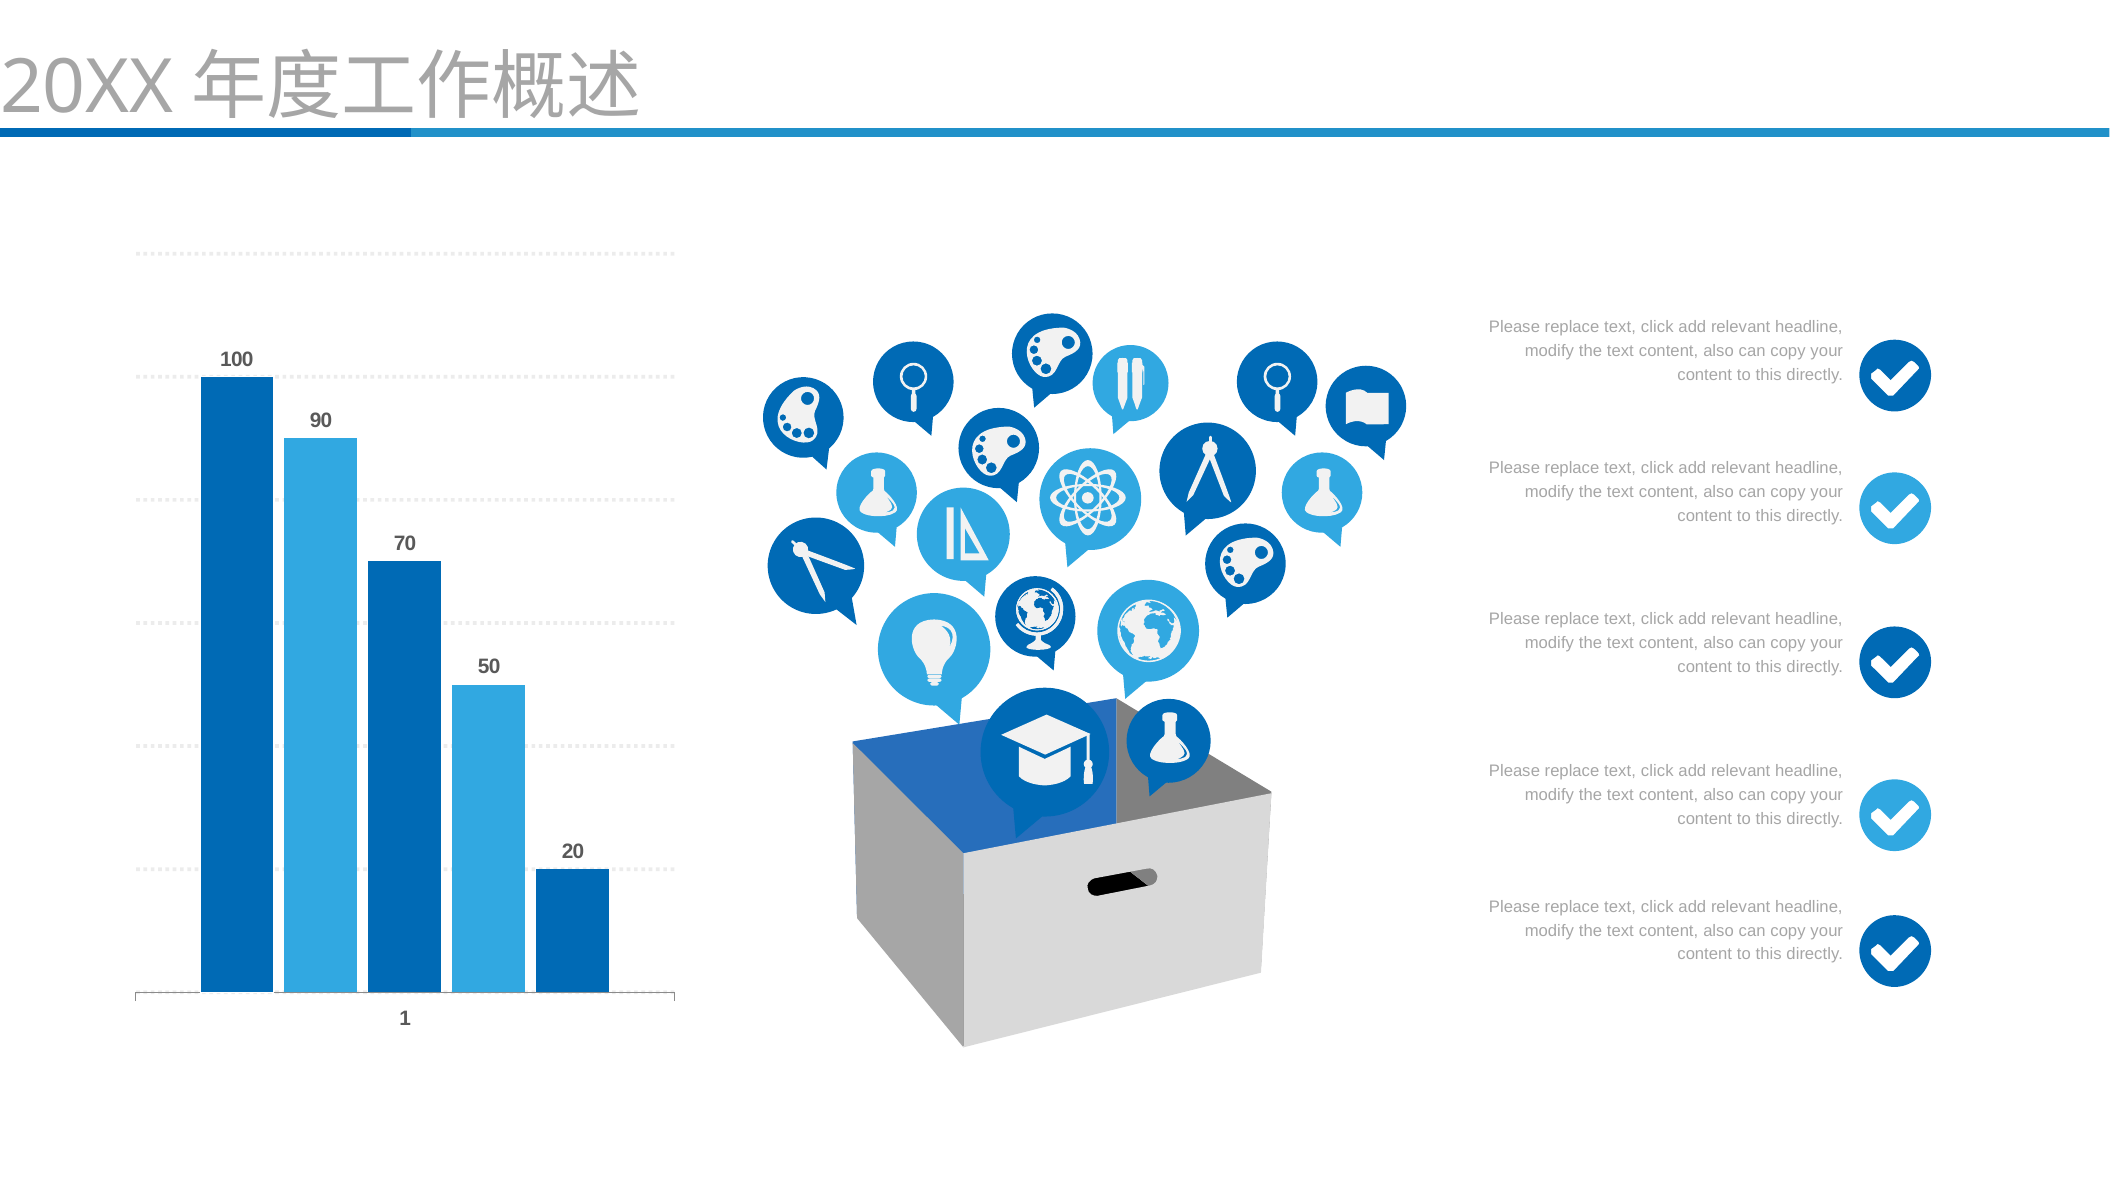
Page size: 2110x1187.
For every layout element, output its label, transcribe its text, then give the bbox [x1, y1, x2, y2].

text_box Please replace text, click add relevant headline, modify the text content, also can copy your content to this directly. [1465, 603, 1844, 676]
text_box [1859, 339, 1932, 412]
text_box Please replace text, click add relevant headline, modify the text content, also can copy your content to this directly. [1465, 311, 1844, 384]
text_box [1859, 779, 1932, 852]
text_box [852, 742, 1272, 1048]
text_box Please replace text, click add relevant headline, modify the text content, also can copy your content to this directly. [1465, 891, 1844, 964]
text_box [1859, 915, 1932, 987]
text_box [1859, 472, 1932, 545]
text_box Please replace text, click add relevant headline, modify the text content, also can copy your content to this directly. [1465, 452, 1844, 525]
text_box 20XX年度工作概述 [0, 37, 785, 129]
text_box Please replace text, click add relevant headline, modify the text content, also can copy your content to this directly. [1465, 756, 1844, 828]
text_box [762, 313, 1407, 839]
chart [123, 237, 686, 1047]
text_box [1859, 626, 1932, 699]
